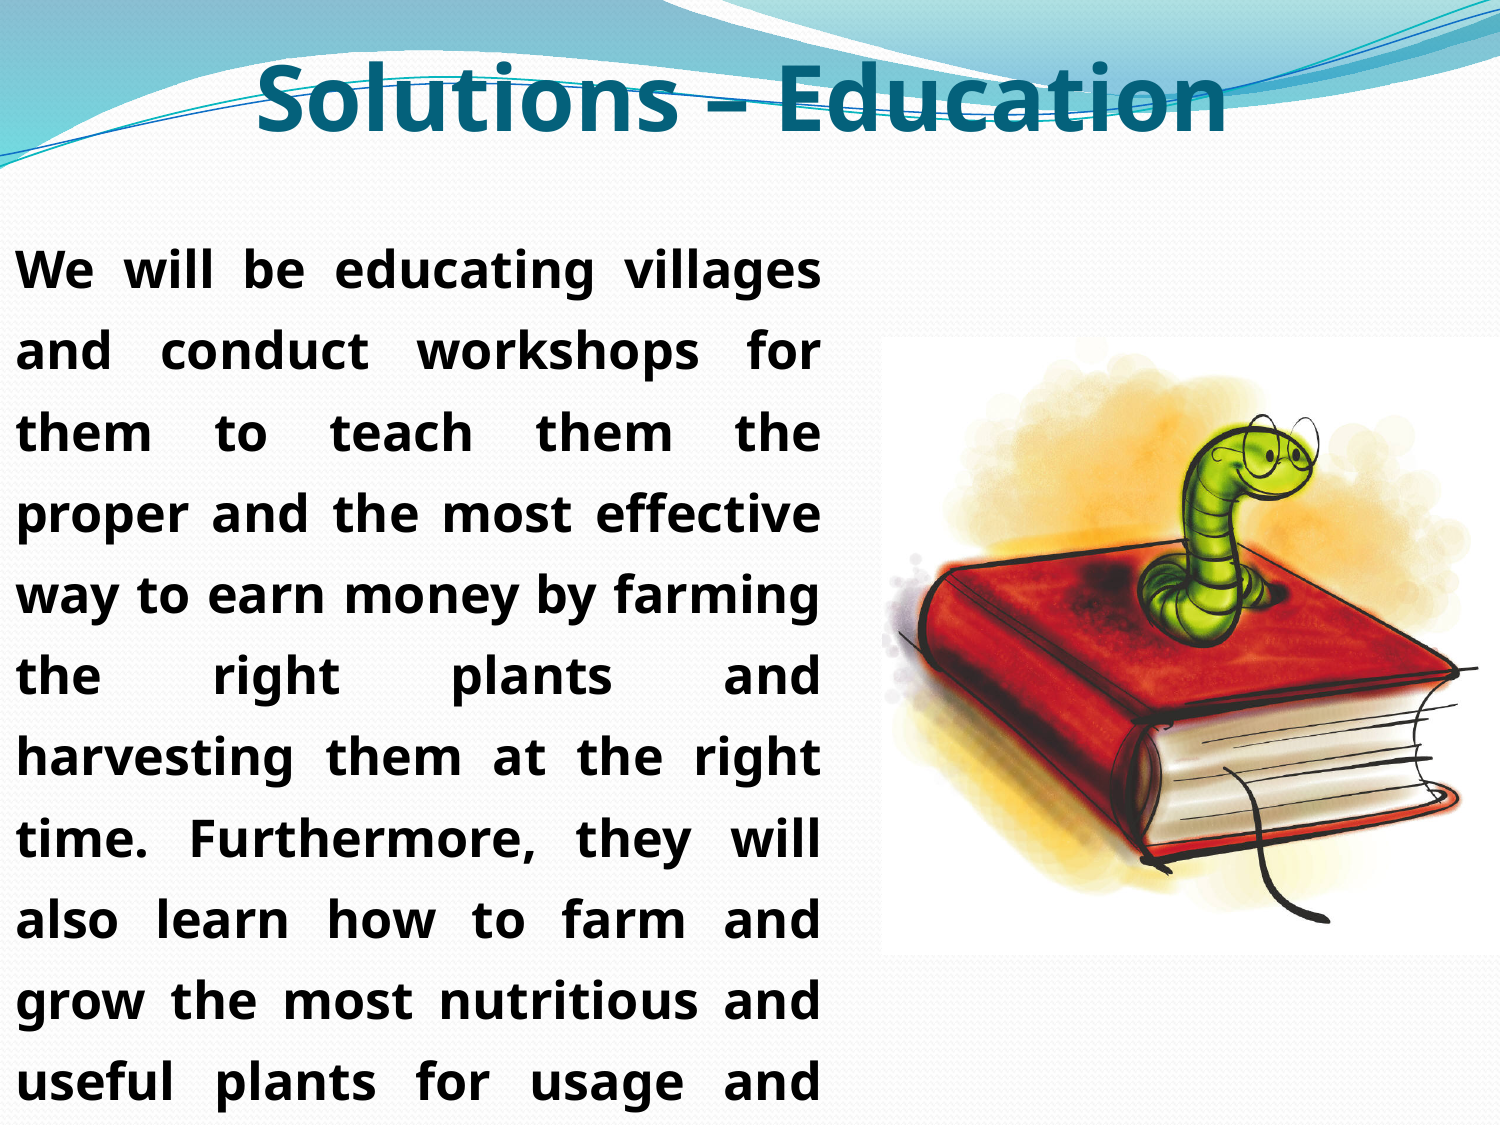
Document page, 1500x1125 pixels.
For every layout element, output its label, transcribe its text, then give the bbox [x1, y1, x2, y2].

title Solutions – Education [37, 0, 1451, 151]
picture [882, 337, 1500, 956]
list We will be educating villages and conduct workshops for them to teach them the proper and the most effective way to earn money by farming the right plants and harvesting them at the right time. Furthermore, they will also learn how to farm and grow the most nutritious and useful plants for usage and consumption, without harming the environment. [0, 149, 838, 1125]
